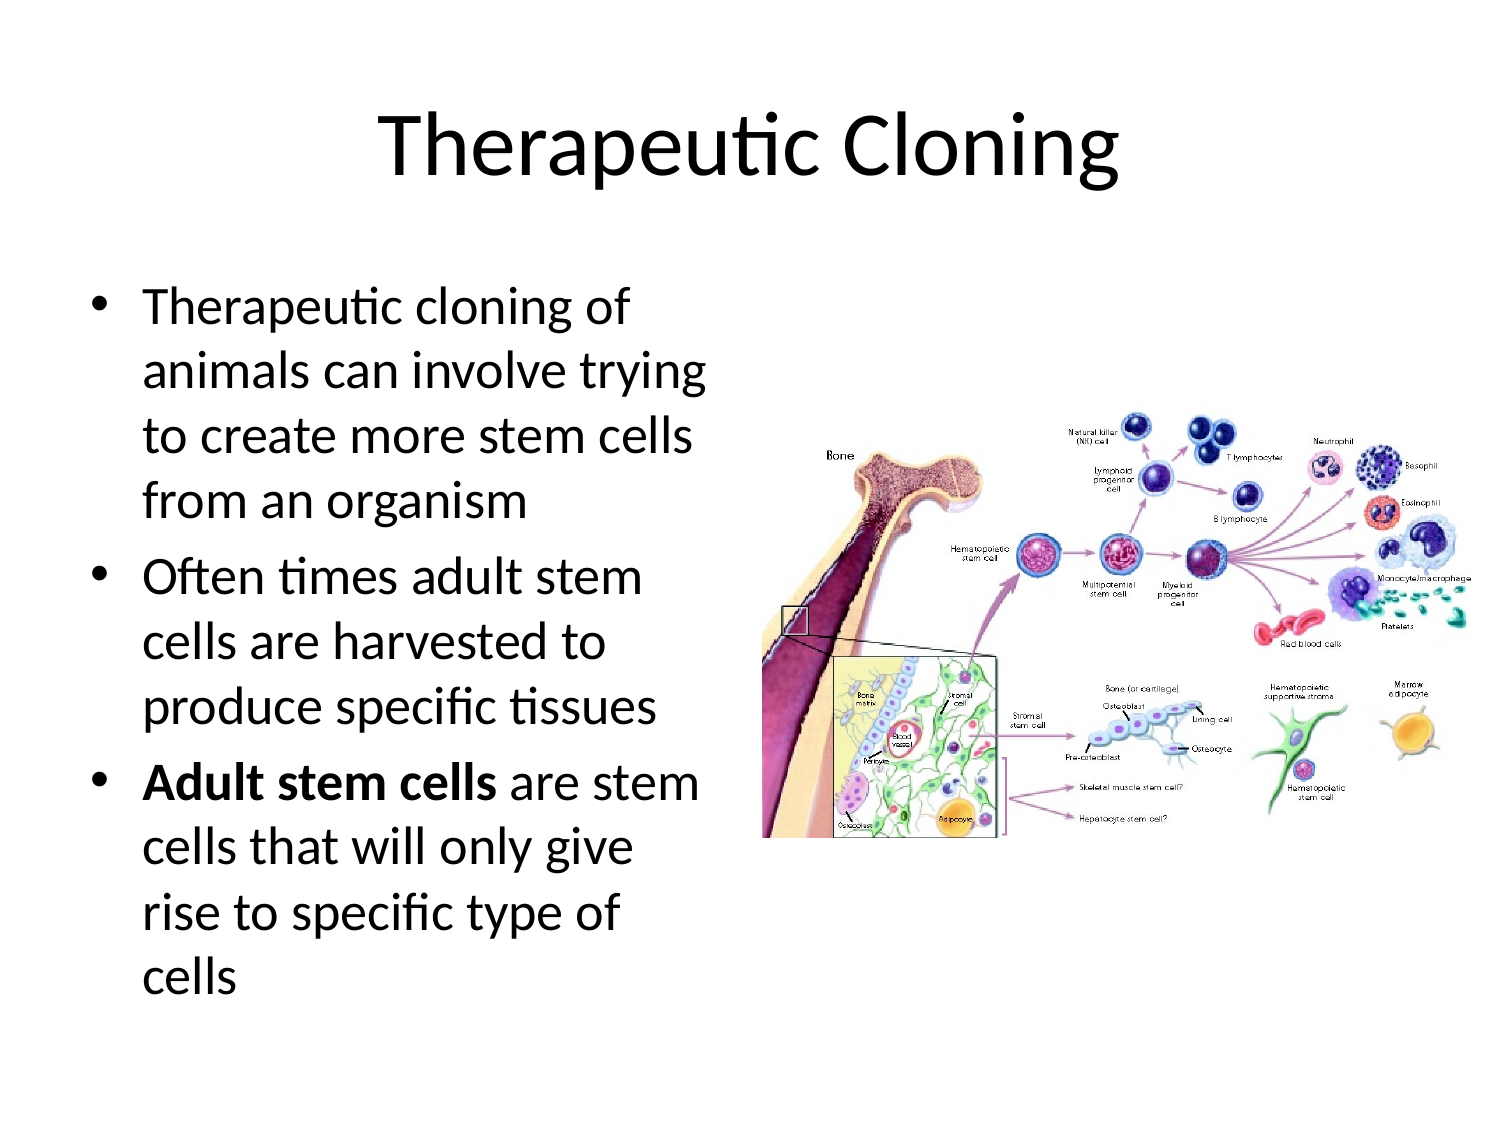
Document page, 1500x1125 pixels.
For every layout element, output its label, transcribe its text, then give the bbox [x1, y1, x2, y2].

title Therapeutic Cloning [75, 45, 1425, 233]
picture [762, 399, 1476, 838]
list Therapeutic cloning of animals can involve trying to create more stem cells from an organism Often times adult stem cells are harvested to produce specific tissues Adult stem cells are stem cells that will only give rise to specific type of cells [75, 262, 738, 1063]
